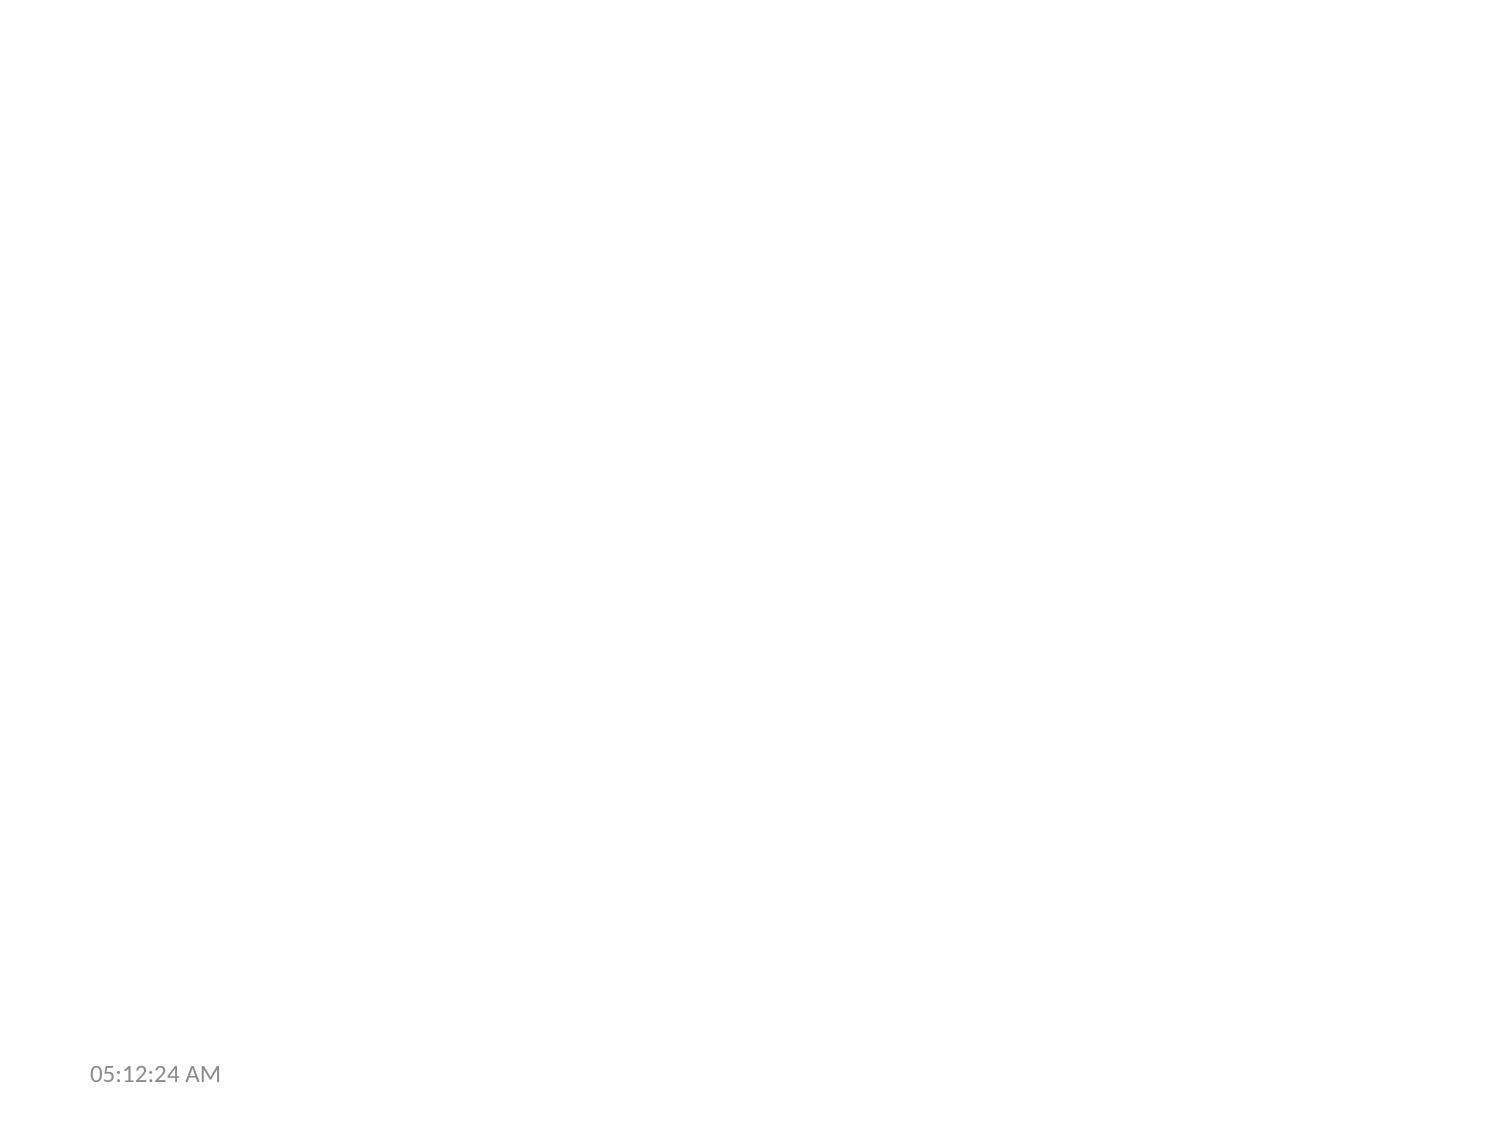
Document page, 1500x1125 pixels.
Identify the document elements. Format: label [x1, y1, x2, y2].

slide_number [75, 1042, 425, 1103]
